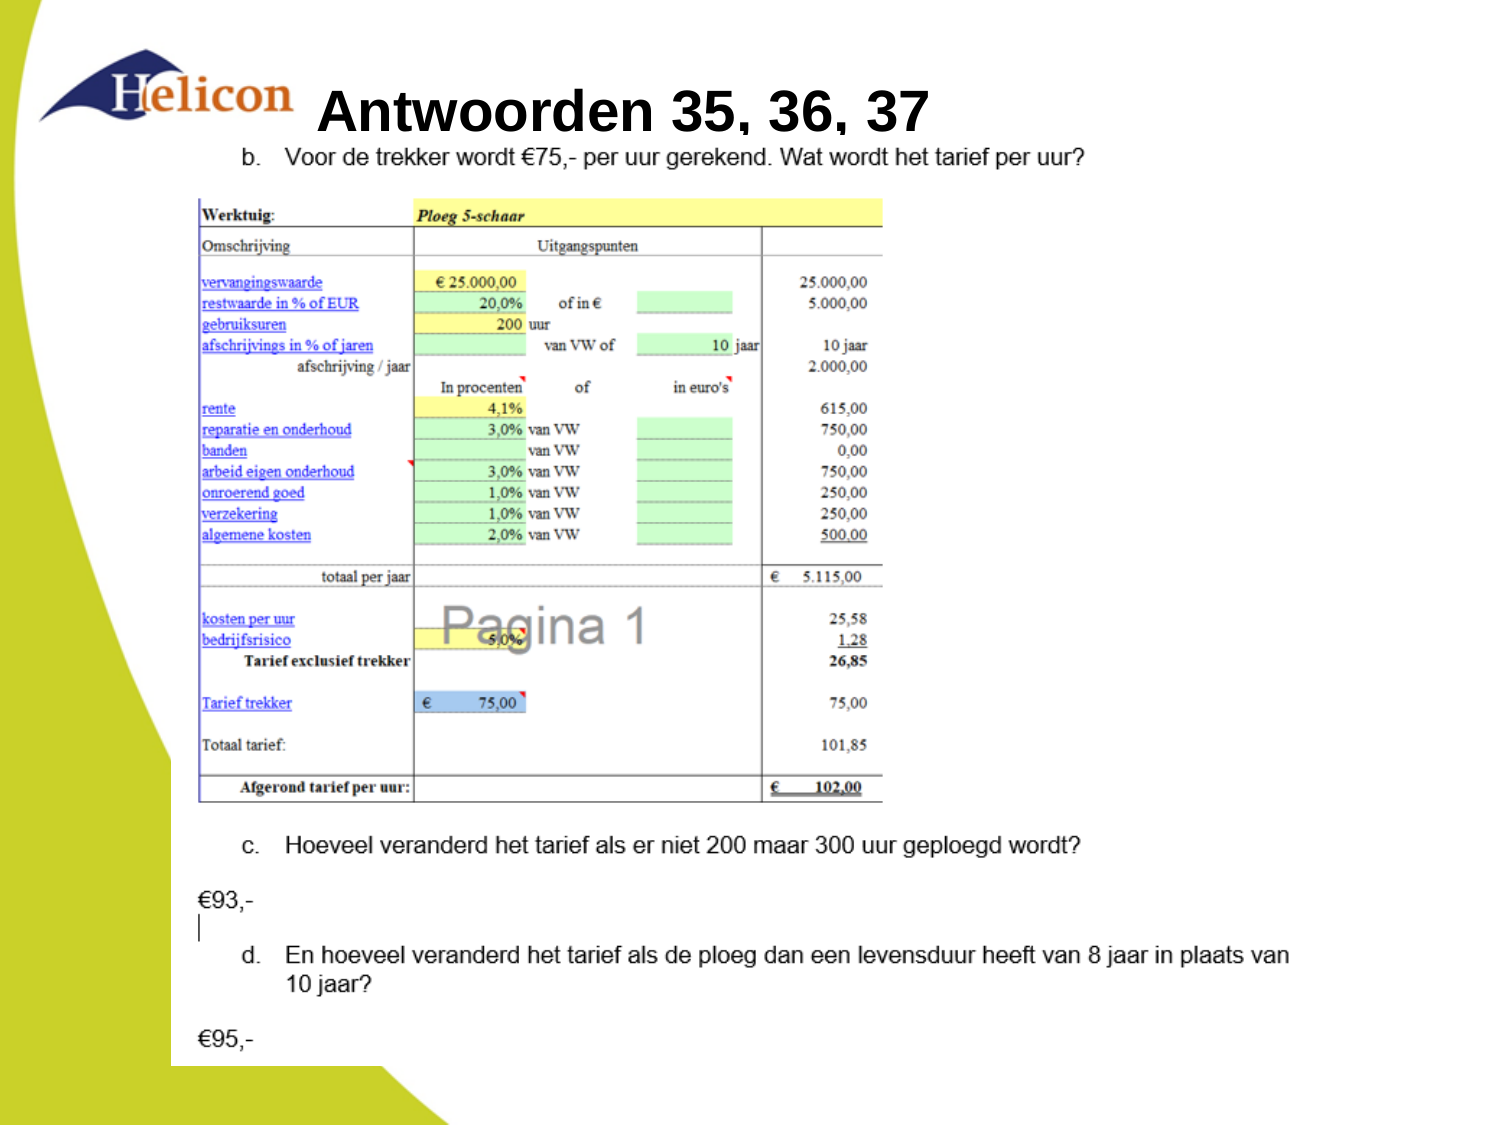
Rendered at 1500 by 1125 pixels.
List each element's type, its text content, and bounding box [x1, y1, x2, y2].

title Antwoorden 35, 36, 37 [301, 54, 1471, 161]
picture [0, 0, 1500, 1125]
